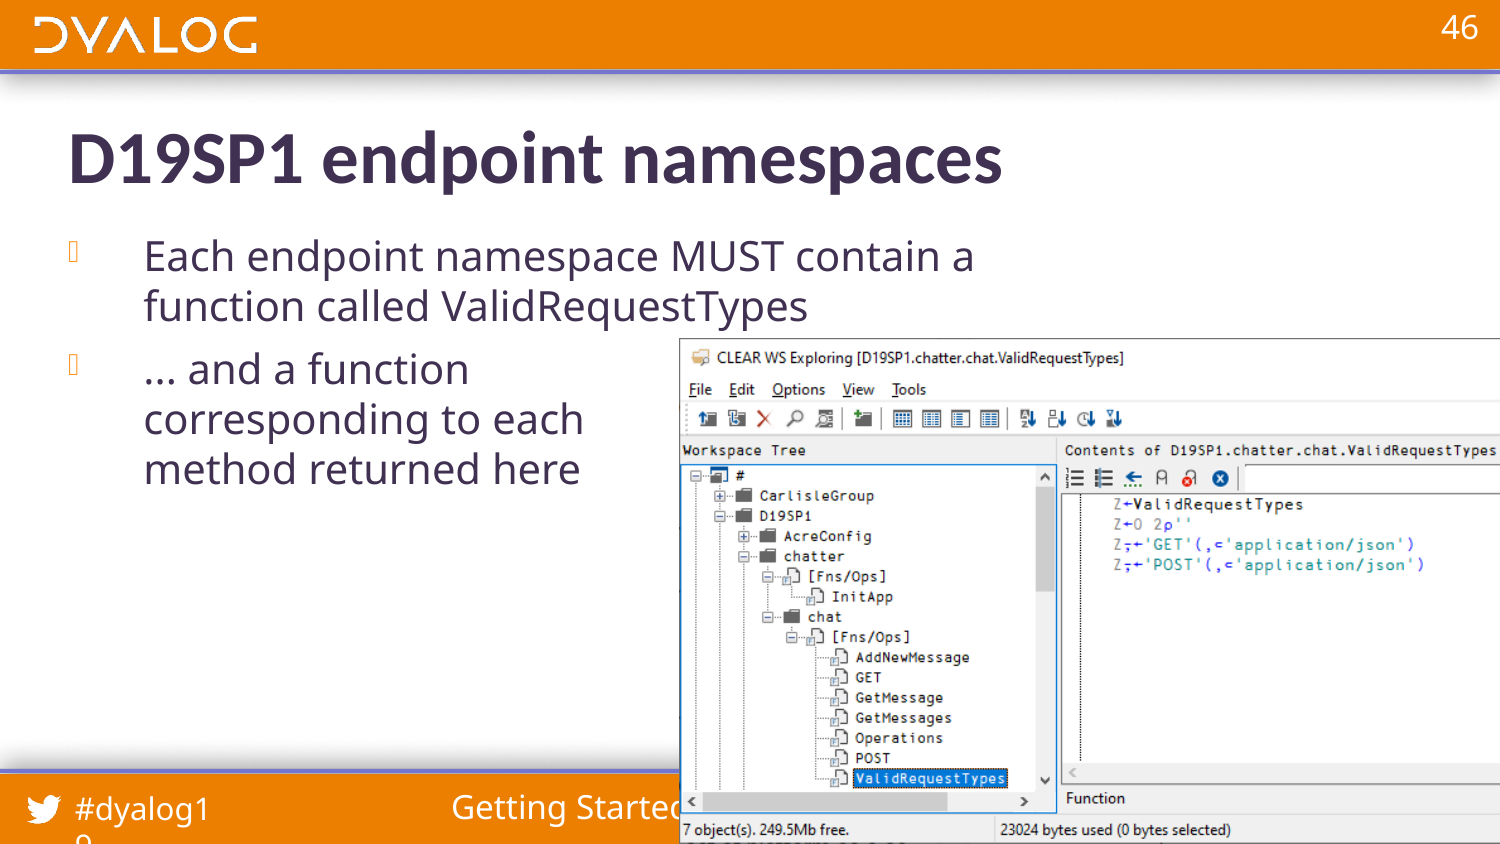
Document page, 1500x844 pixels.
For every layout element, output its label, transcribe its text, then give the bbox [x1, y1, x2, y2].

title D19SP1 endpoint namespaces [53, 104, 1444, 202]
picture [0, 338, 1500, 844]
list Each endpoint namespace MUST contain a function called ValidRequestTypes ... and a function corresponding to each method returned here [53, 222, 1022, 740]
picture [0, 0, 1500, 108]
